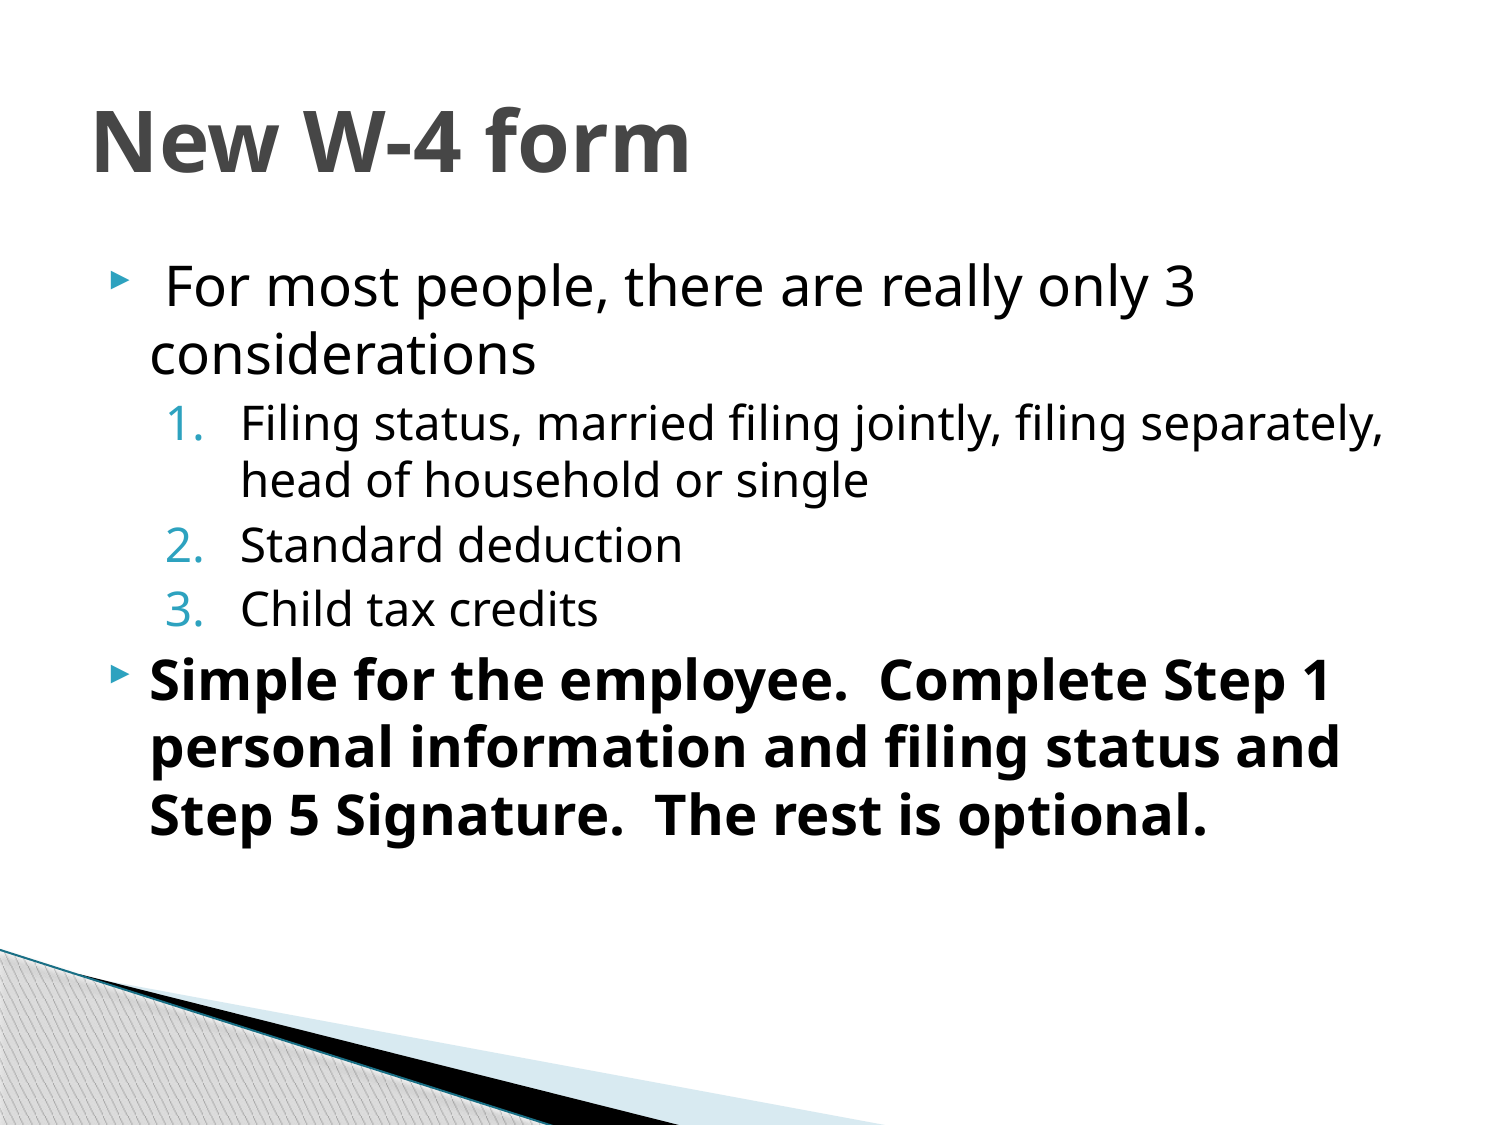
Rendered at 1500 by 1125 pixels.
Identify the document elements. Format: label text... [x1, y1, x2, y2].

list For most people, there are really only 3 considerations Filing status, married filing jointly, filing separately, head of household or single Standard deduction Child tax credits Simple for the employee. Complete Step 1 personal information and filing status and Step 5 Signature. The rest is optional. [75, 243, 1425, 986]
title New W-4 form [75, 45, 1425, 233]
